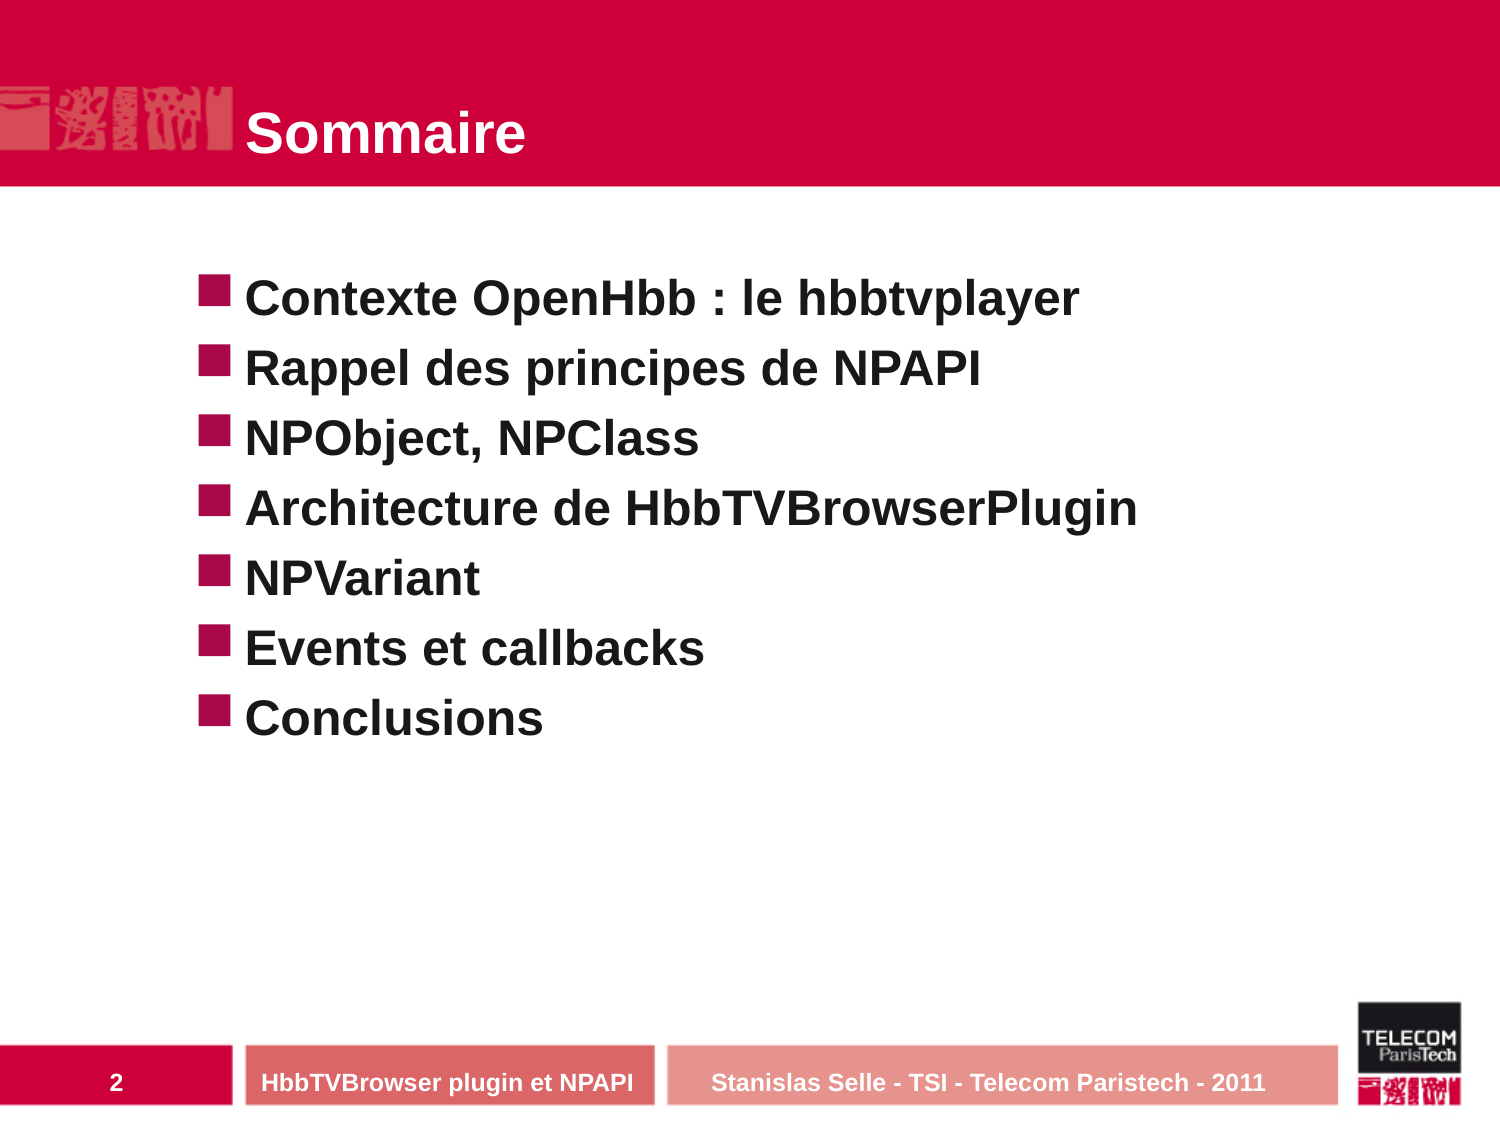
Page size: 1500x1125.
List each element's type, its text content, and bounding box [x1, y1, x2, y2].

slide_number 2 [94, 1058, 234, 1107]
list Contexte OpenHbb : le hbbtvplayer Rappel des principes de NPAPI NPObject, NPClass Architecture de HbbTVBrowserPlugin NPVariant Events et callbacks Conclusions [199, 265, 1459, 1004]
title Sommaire [245, 23, 1459, 166]
picture [0, 0, 1500, 1125]
footer HbbTVBrowser plugin et NPAPI Stanislas Selle - TSI - Telecom Paristech - 2011 [260, 1058, 1338, 1103]
